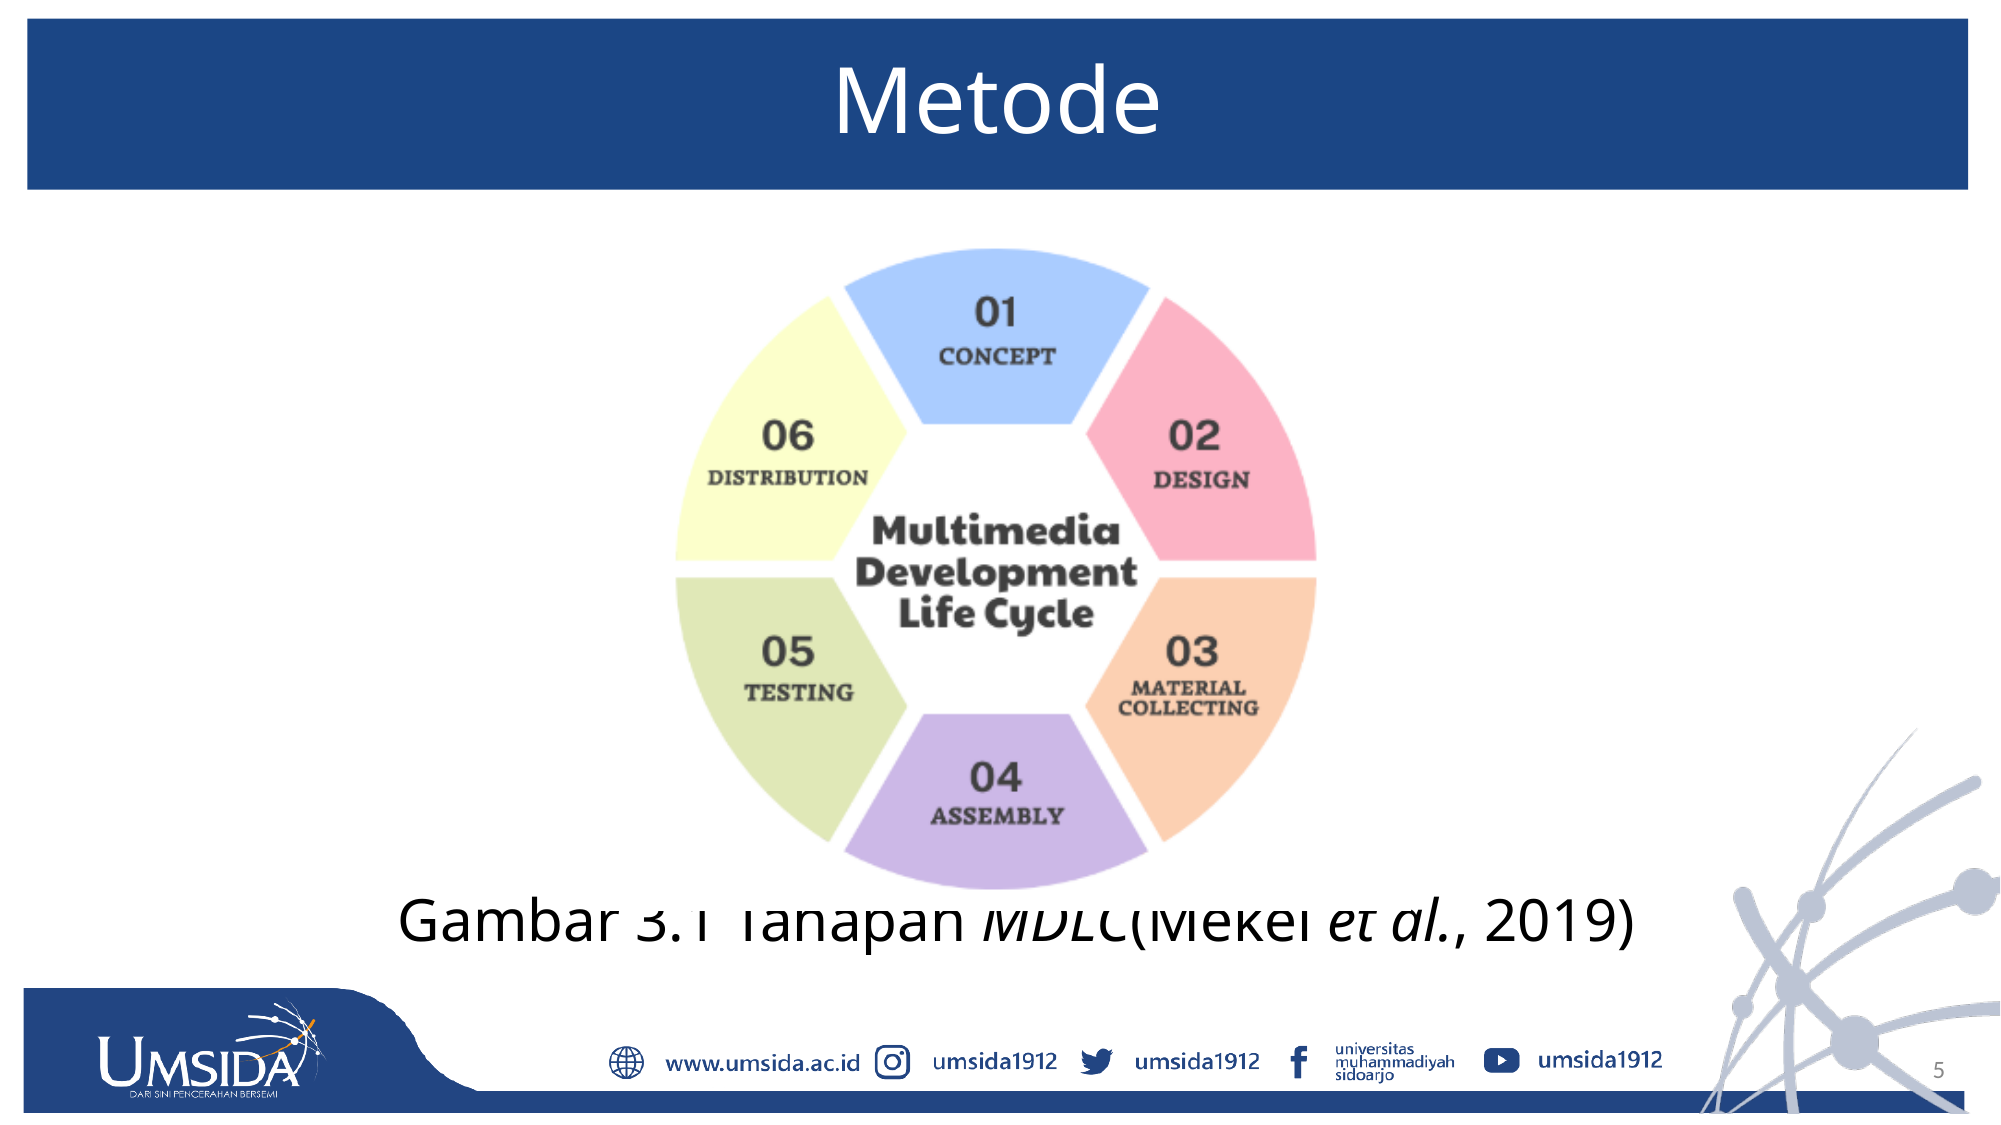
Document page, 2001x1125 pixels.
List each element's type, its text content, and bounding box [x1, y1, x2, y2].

list Gambar 3.1 Tahapan MDLC(Mekel et al., 2019) [27, 884, 1969, 987]
title Metode [27, 18, 1969, 190]
picture [23, 51, 2001, 1114]
